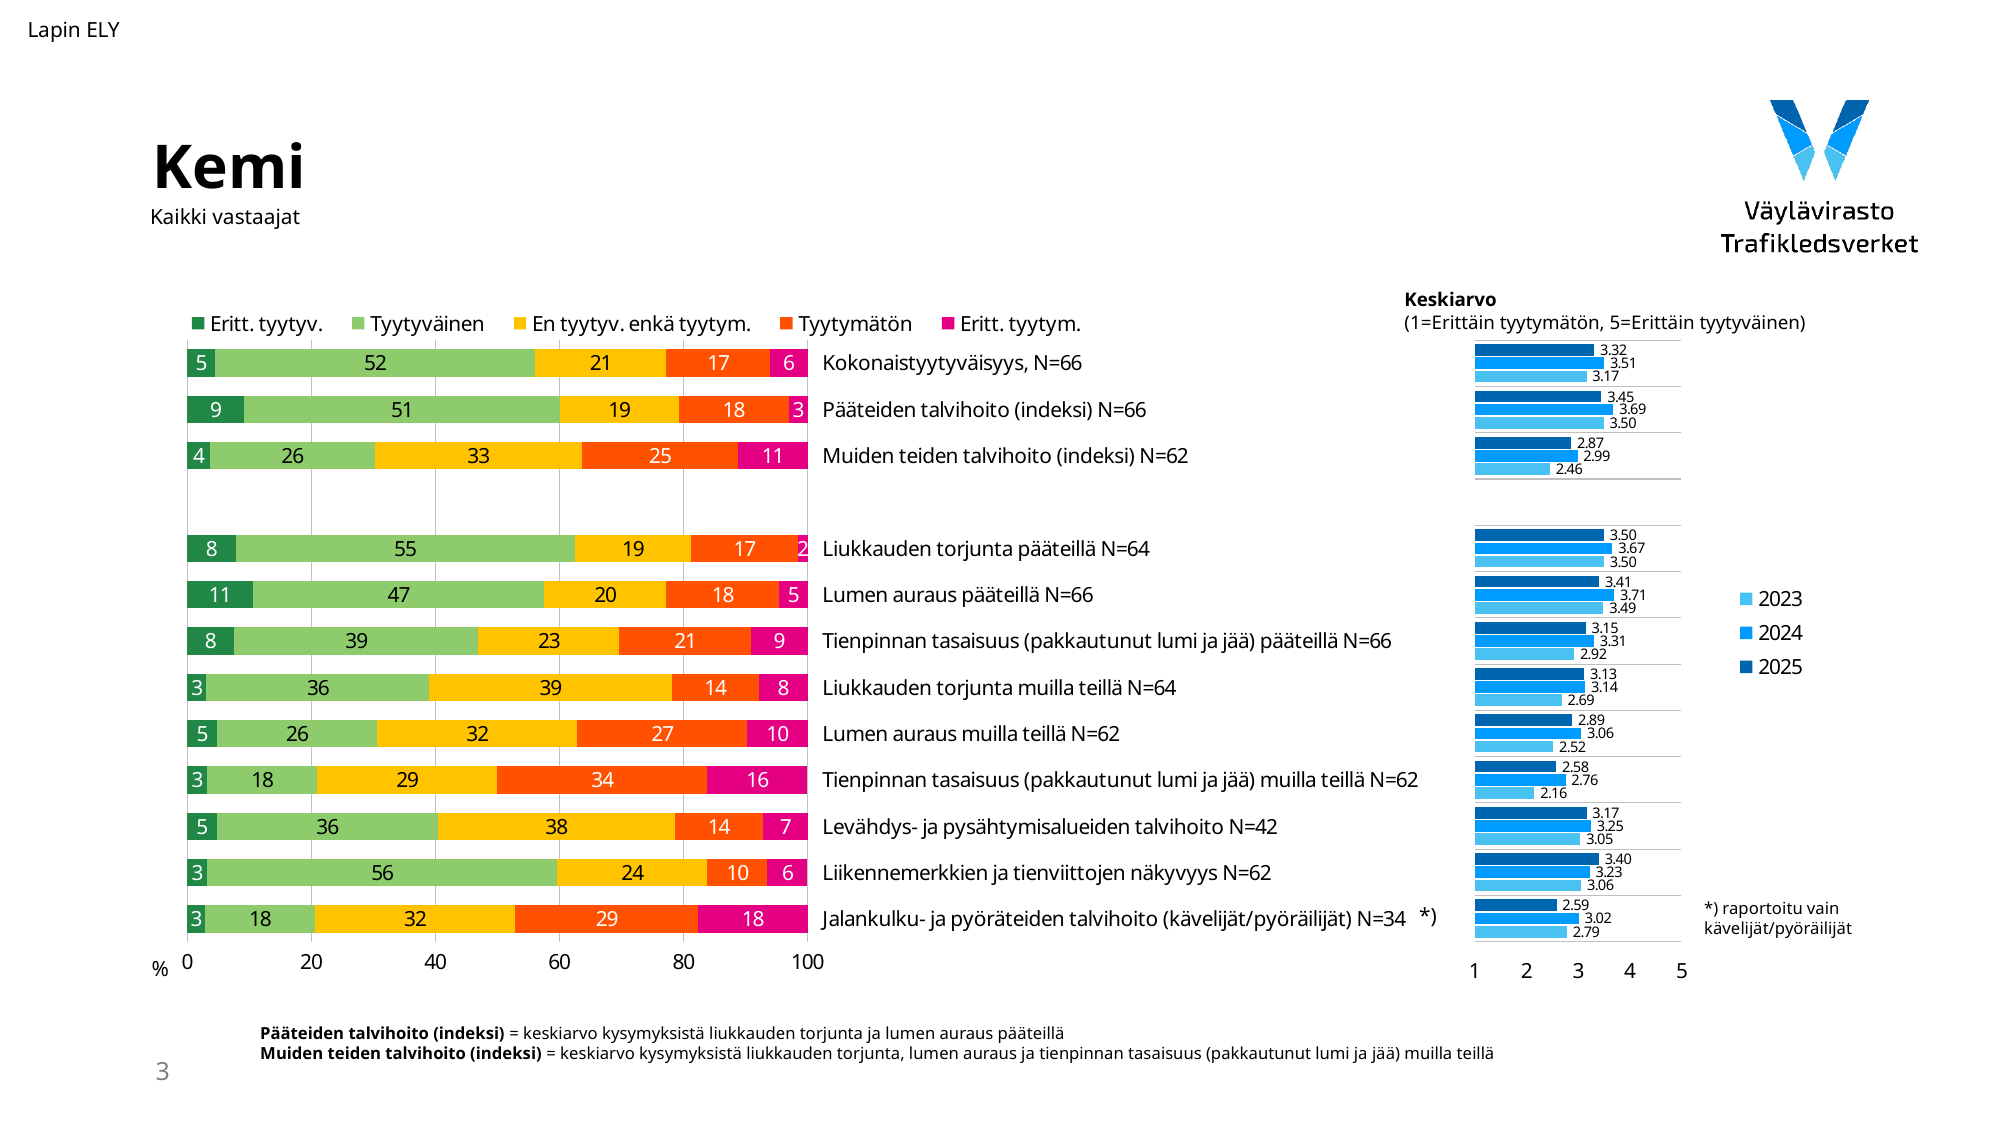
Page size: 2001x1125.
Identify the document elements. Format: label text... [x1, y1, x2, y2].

picture [1682, 62, 1958, 292]
text_box Pääteiden talvihoito (indeksi) = keskiarvo kysymyksistä liukkauden torjunta ja lumen auraus pääteillä Muiden teiden talvihoito (indeksi) = keskiarvo kysymyksistä liukkauden torjunta, lumen auraus ja tienpinnan tasaisuus (pakkautunut lumi ja jää) muilla teillä [245, 1015, 1520, 1094]
text_box Lapin ELY [12, 9, 135, 50]
title Kemi [137, 59, 1555, 278]
text_box Kaikki vastaajat [135, 196, 315, 237]
chart [168, 281, 1822, 985]
footer [0, 1042, 675, 1103]
text_box Keskiarvo (1=Erittäin tyytymätön, 5=Erittäin tyytyväinen) [1389, 280, 1826, 341]
text_box *) raportoitu vain kävelijät/pyöräilijät [1822, 890, 1868, 945]
text_box % [136, 948, 184, 989]
